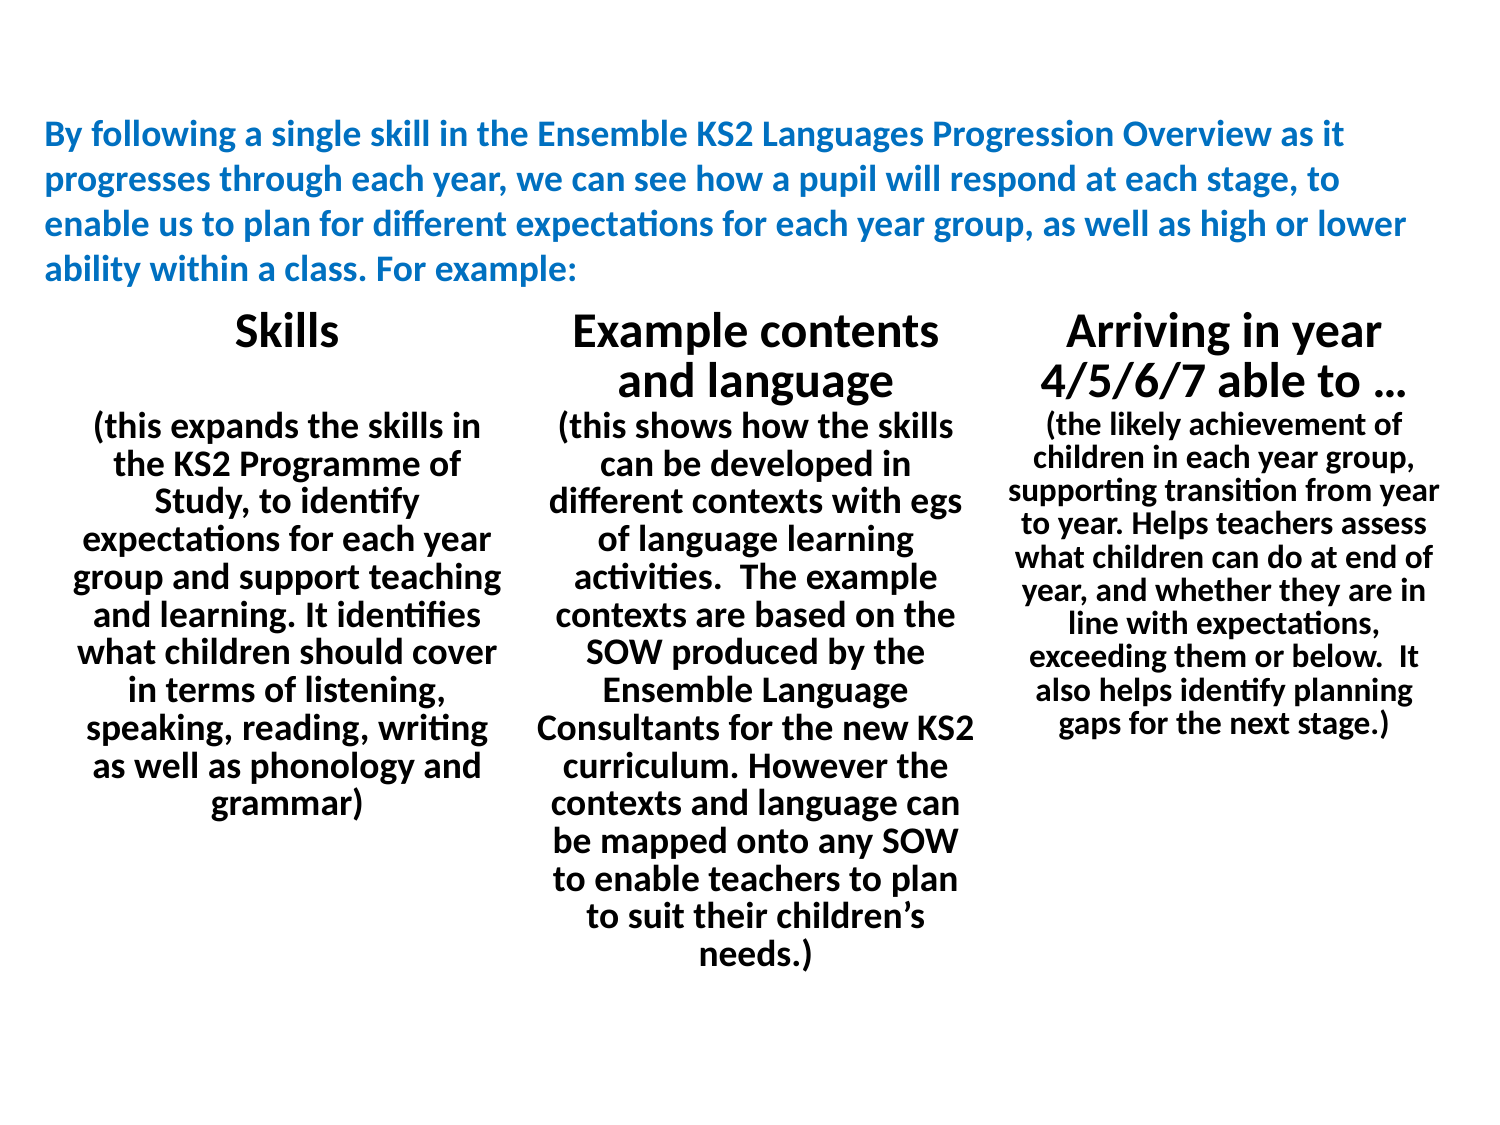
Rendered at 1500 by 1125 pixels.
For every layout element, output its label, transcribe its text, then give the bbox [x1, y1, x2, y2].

text_box By following a single skill in the Ensemble KS2 Languages Progression Overview as it progresses through each year, we can see how a pupil will respond at each stage, to enable us to plan for different expectations for each year group, as well as high or lower ability within a class. For example: [29, 101, 1439, 327]
table_header Example contents and language (this shows how the skills can be developed in different contexts with egs of language learning activities. The example contexts are based on the SOW produced by the Ensemble Language Consultants for the new KS2 curriculum. However the contexts and language can be mapped onto any SOW to enable teachers to plan to suit their children’s needs.) [523, 327, 989, 1099]
table_header Skills (this expands the skills in the KS2 Programme of Study, to identify expectations for each year group and support teaching and learning. It identifies what children should cover in terms of listening, speaking, reading, writing as well as phonology and grammar) [54, 327, 521, 1099]
table_header Arriving in year 4/5/6/7 able to … (the likely achievement of children in each year group, supporting transition from year to year. Helps teachers assess what children can do at end of year, and whether they are in line with expectations, exceeding them or below. It also helps identify planning gaps for the next stage.) [991, 304, 1458, 1099]
